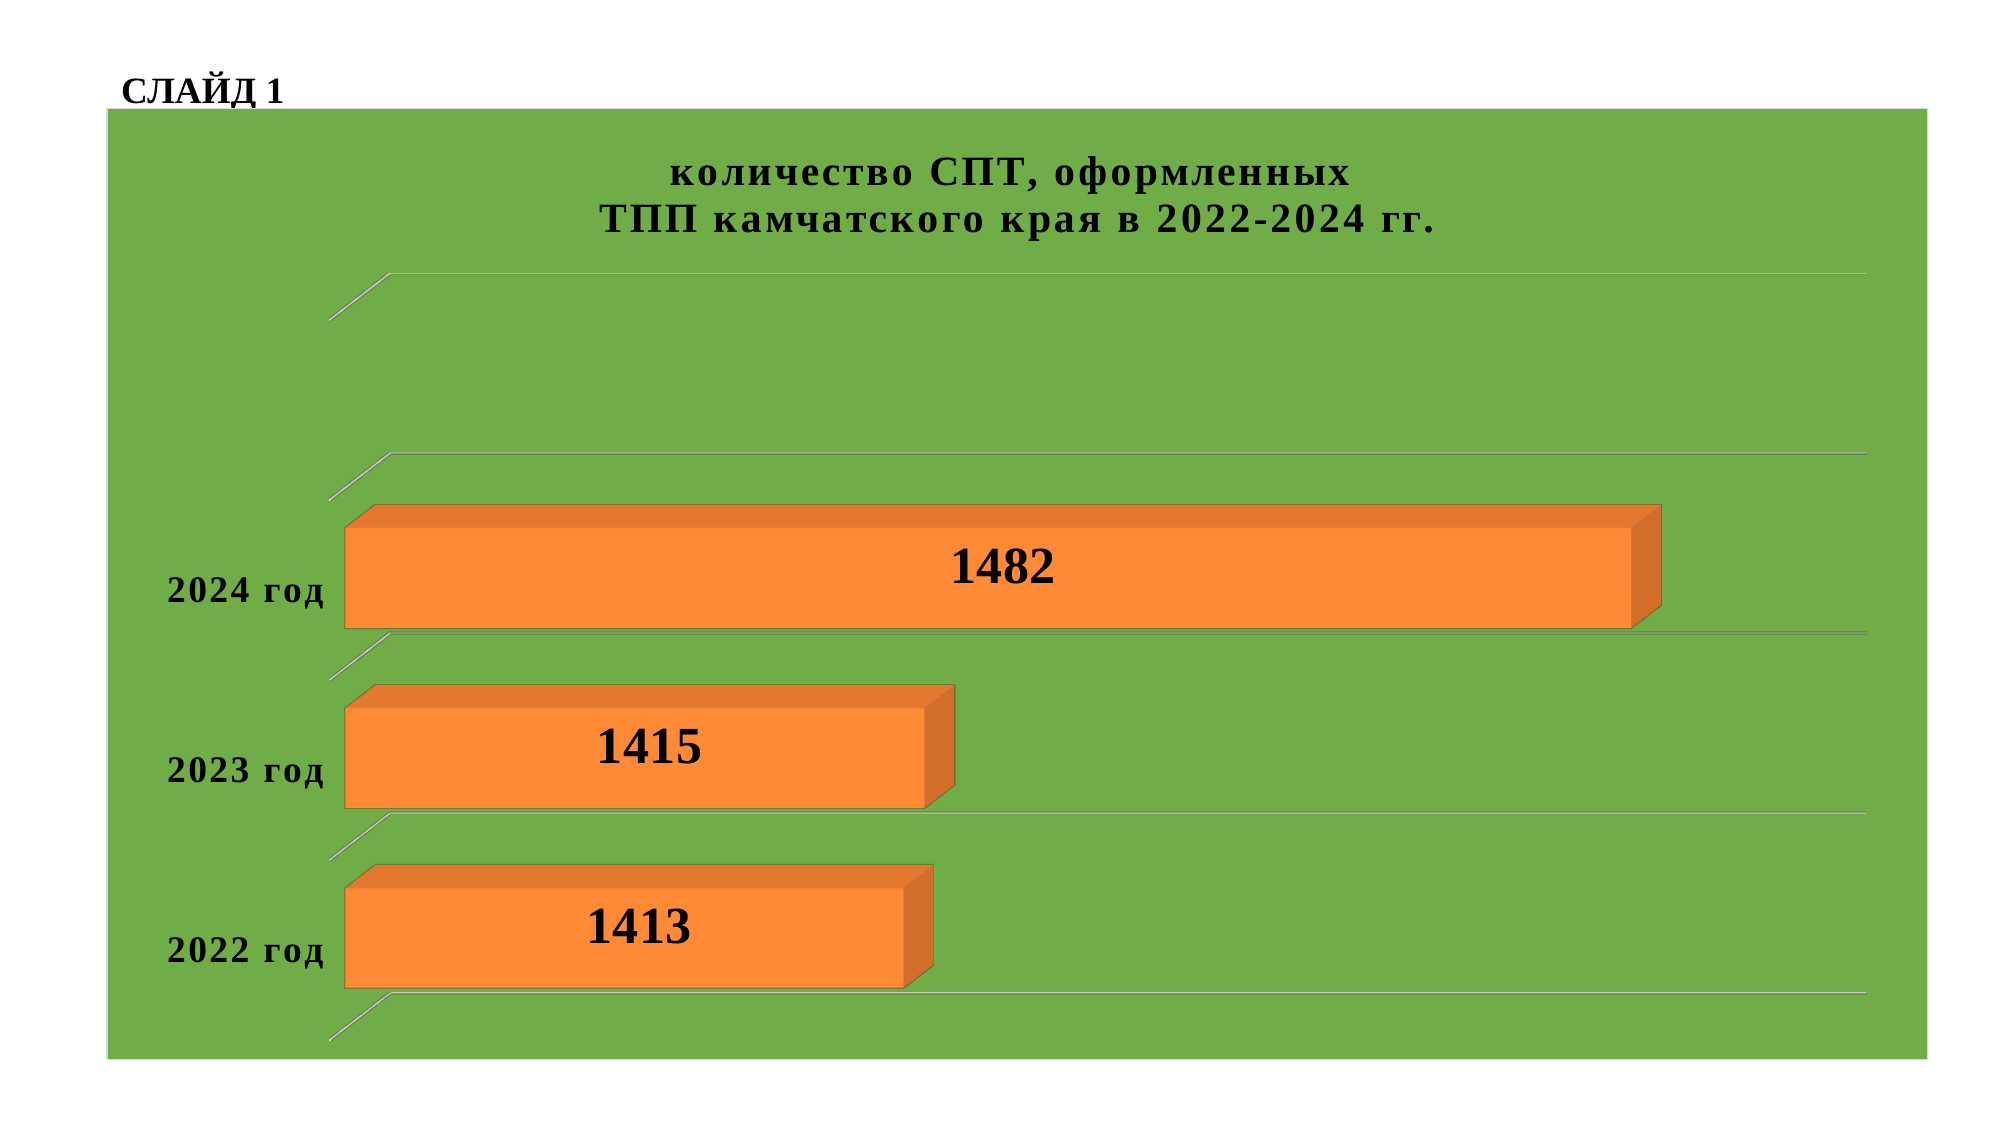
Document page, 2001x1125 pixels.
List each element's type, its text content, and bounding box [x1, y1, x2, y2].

chart [106, 107, 1929, 1061]
title СЛАЙД 1 [106, 64, 1750, 107]
